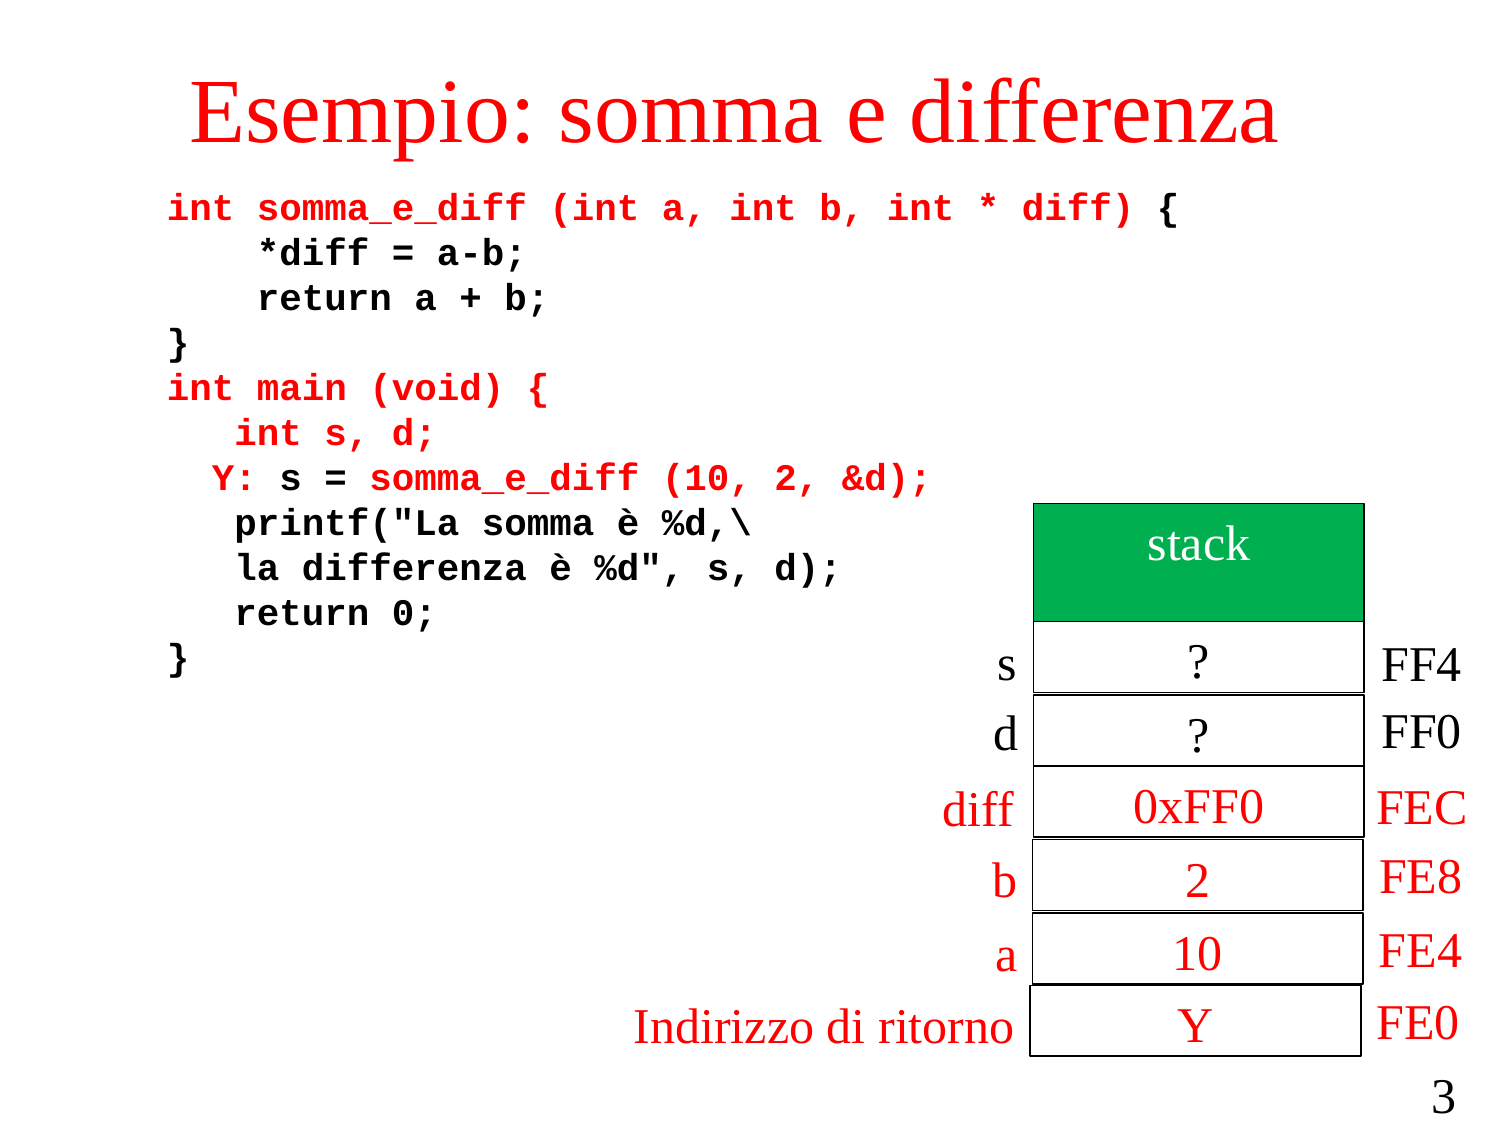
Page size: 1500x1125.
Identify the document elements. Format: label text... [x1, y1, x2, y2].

text_box FF4 [1366, 624, 1500, 691]
text_box d [978, 692, 1033, 762]
text_box Y [1031, 985, 1361, 1057]
text_box s [974, 622, 1033, 693]
text_box b [933, 839, 1033, 913]
text_box ? [1033, 695, 1365, 766]
text_box ? [1033, 621, 1365, 693]
text_box 0xFF0 [1033, 766, 1365, 837]
text_box a [933, 913, 1033, 985]
text_box stack [1033, 503, 1365, 621]
text_box 2 [1033, 839, 1364, 911]
text_box FF0 [1366, 691, 1500, 762]
text_box Indirizzo di ritorno [603, 985, 1031, 1066]
text_box diff [902, 768, 1029, 847]
text_box FEC [1361, 767, 1495, 838]
text_box int somma_e_diff (int a, int b, int * diff) { *diff = a-b; return a + b; } int main (void) { int s, d; Y: s = somma_e_diff (10, 2, &d); printf("La somma è %d,\ la differenza è %d", s, d); return 0; } [2, 125, 1471, 776]
text_box 10 [1033, 913, 1364, 984]
text_box FE0 [1361, 982, 1496, 1054]
title Esempio: somma e differenza [0, 0, 1471, 213]
slide_number 36 [1416, 1056, 1486, 1123]
text_box FE8 [1364, 836, 1498, 908]
text_box FE4 [1364, 910, 1498, 981]
